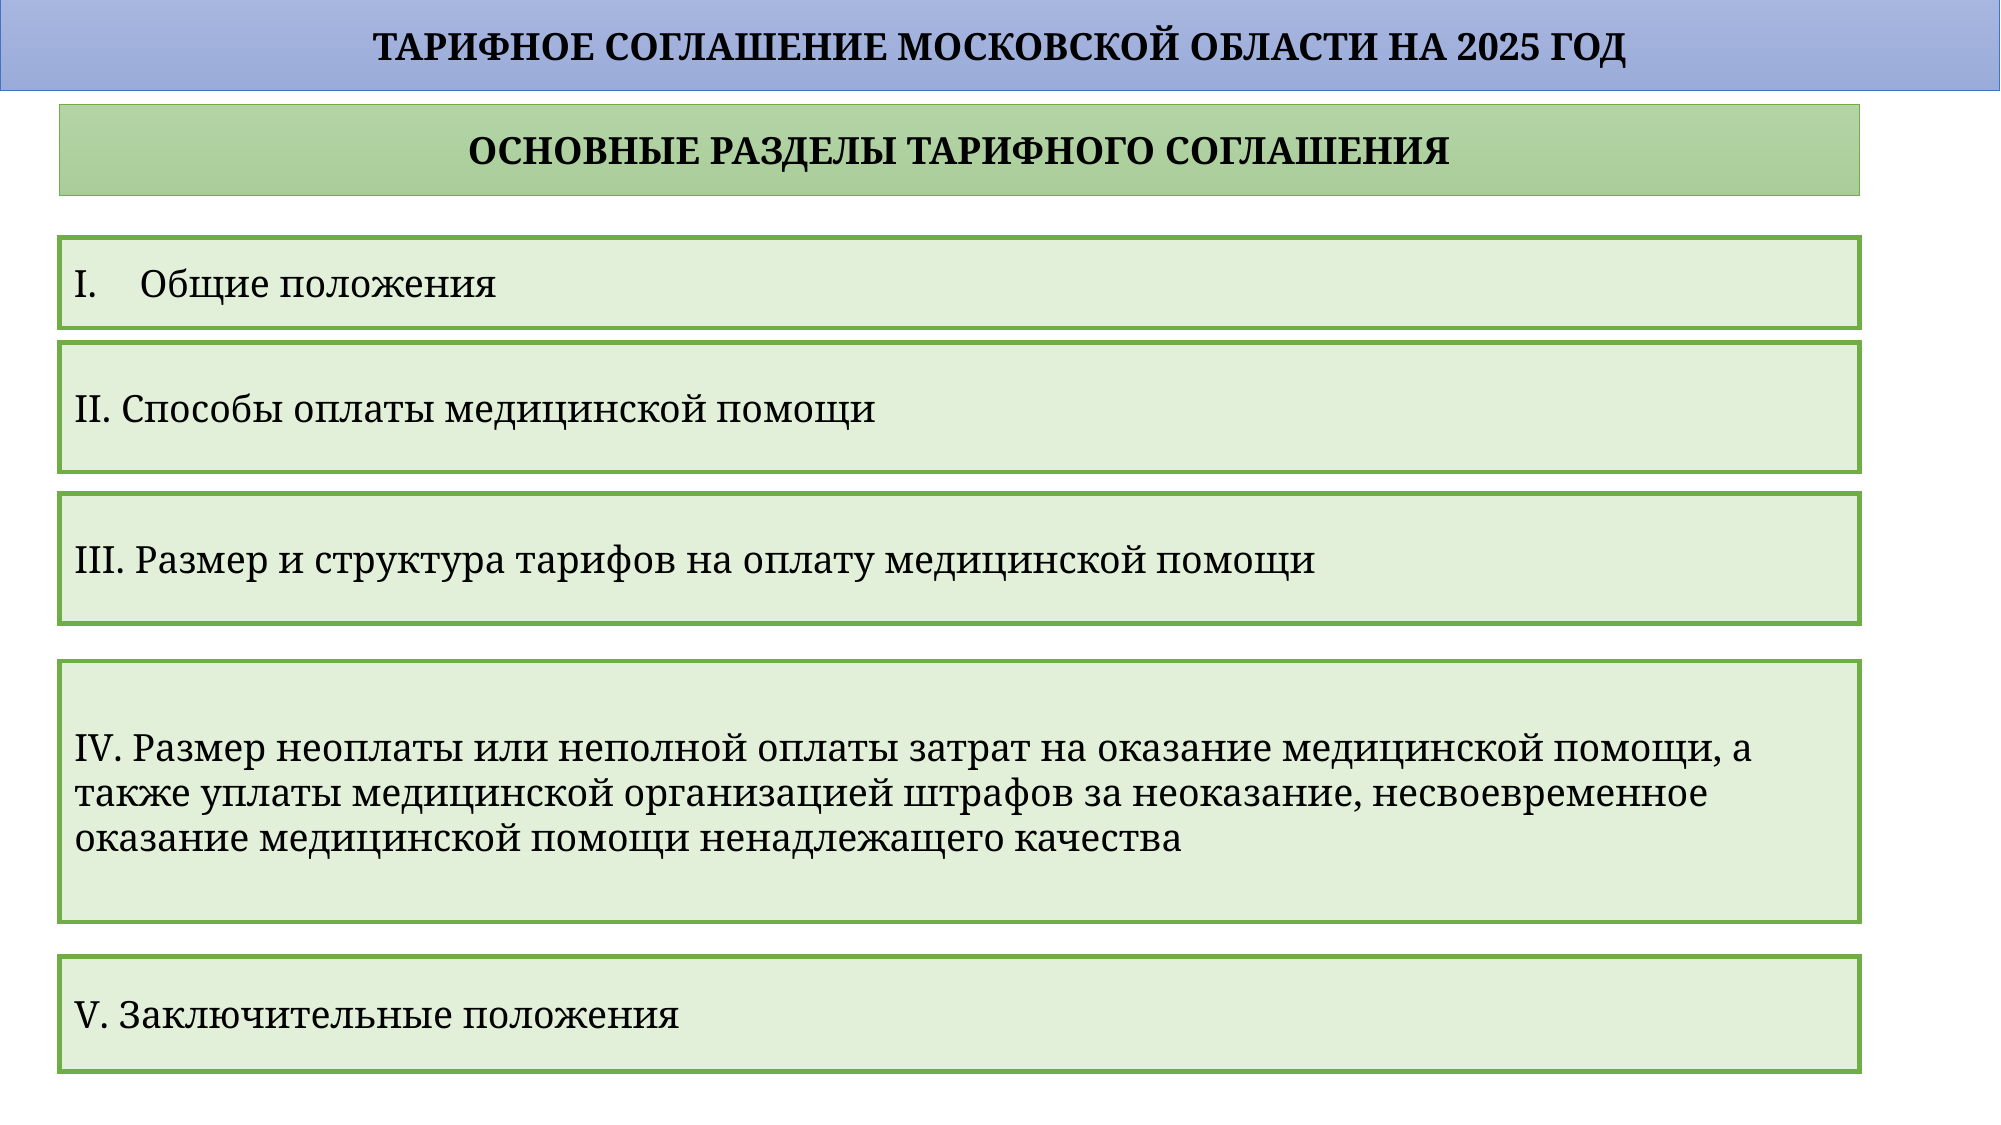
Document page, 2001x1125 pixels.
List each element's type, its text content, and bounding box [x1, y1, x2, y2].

text_box IV. Размер неоплаты или неполной оплаты затрат на оказание медицинской помощи, а также уплаты медицинской организацией штрафов за неоказание, несвоевременное оказание медицинской помощи ненадлежащего качества [59, 661, 1860, 922]
text_box Общие положения [59, 237, 1860, 329]
text_box ТАРИФНОЕ СОГЛАШЕНИЕ МОСКОВСКОЙ ОБЛАСТИ НА 2025 ГОД [0, 0, 2000, 91]
text_box II. Способы оплаты медицинской помощи [59, 342, 1860, 473]
text_box V. Заключительные положения [59, 956, 1860, 1072]
text_box III. Размер и структура тарифов на оплату медицинской помощи [59, 493, 1860, 624]
text_box ОСНОВНЫЕ РАЗДЕЛЫ ТАРИФНОГО СОГЛАШЕНИЯ [59, 104, 1860, 196]
